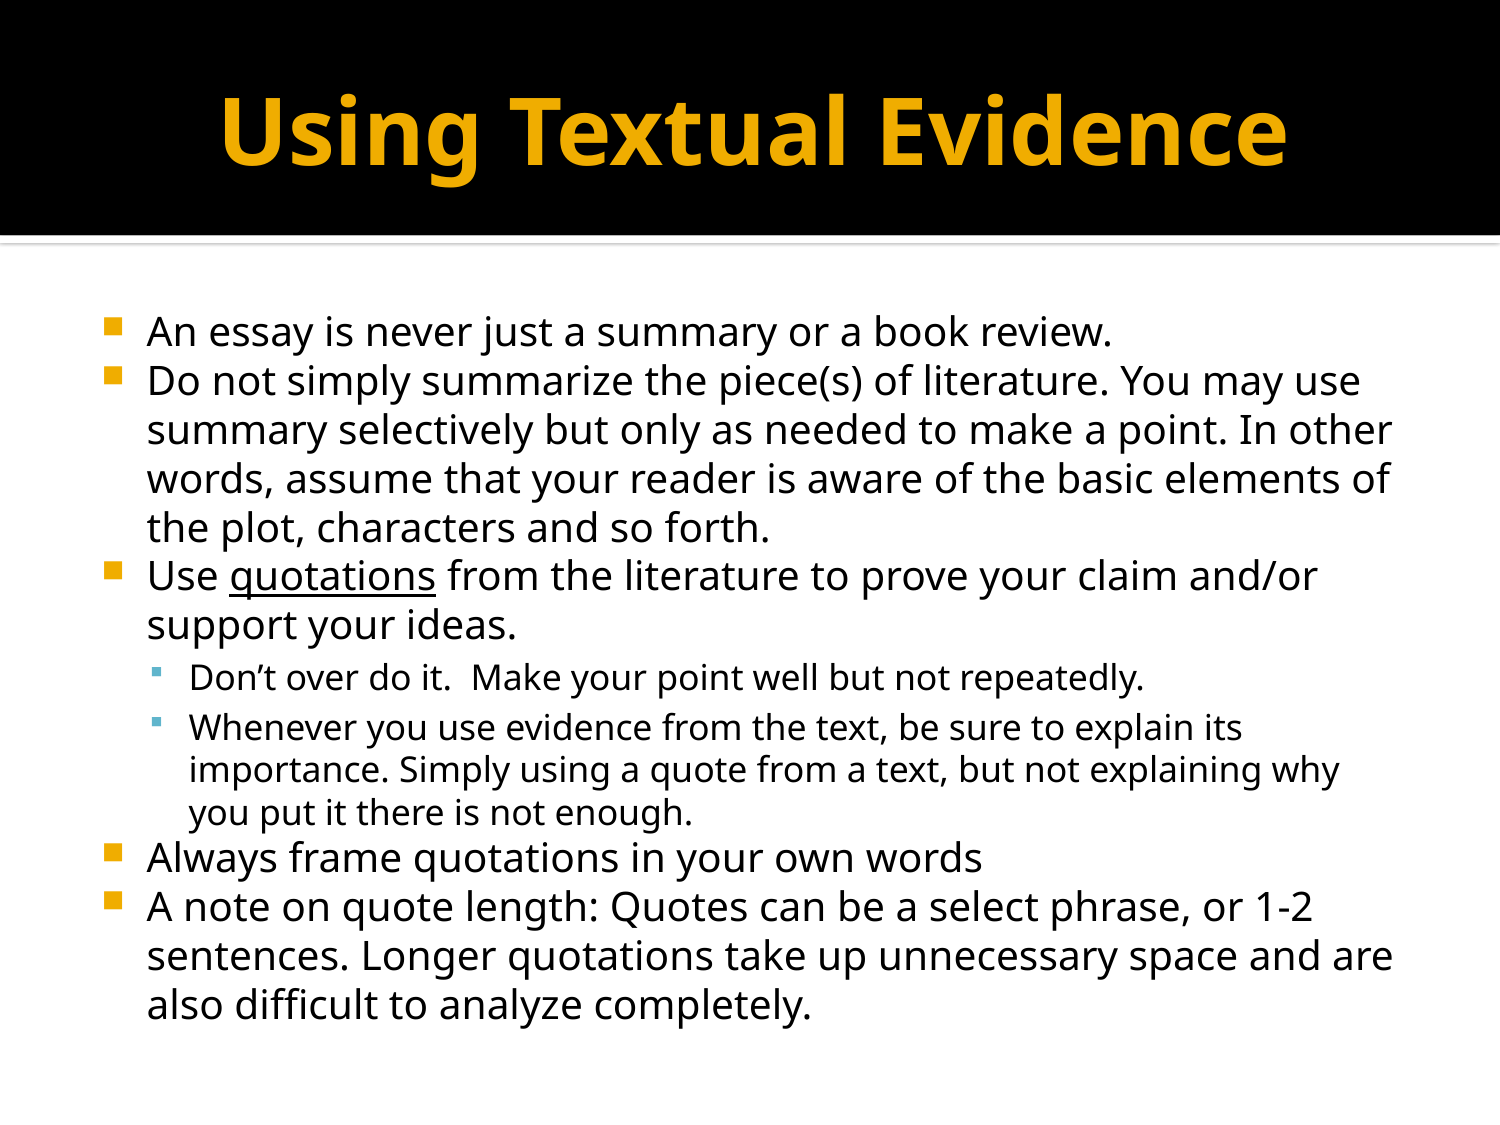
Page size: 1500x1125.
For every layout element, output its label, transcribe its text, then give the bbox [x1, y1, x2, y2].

list An essay is never just a summary or a book review. Do not simply summarize the piece(s) of literature. You may use summary selectively but only as needed to make a point. In other words, assume that your reader is aware of the basic elements of the plot, characters and so forth. Use quotations from the literature to prove your claim and/or support your ideas. Don’t over do it. Make your point well but not repeatedly. Whenever you use evidence from the text, be sure to explain its importance. Simply using a quote from a text, but not explaining why you put it there is not enough. Always frame quotations in your own words A note on quote length: Quotes can be a select phrase, or 1-2 sentences. Longer quotations take up unnecessary space and are also difficult to analyze completely. [75, 291, 1425, 1050]
title Using Textual Evidence [75, 25, 1425, 231]
